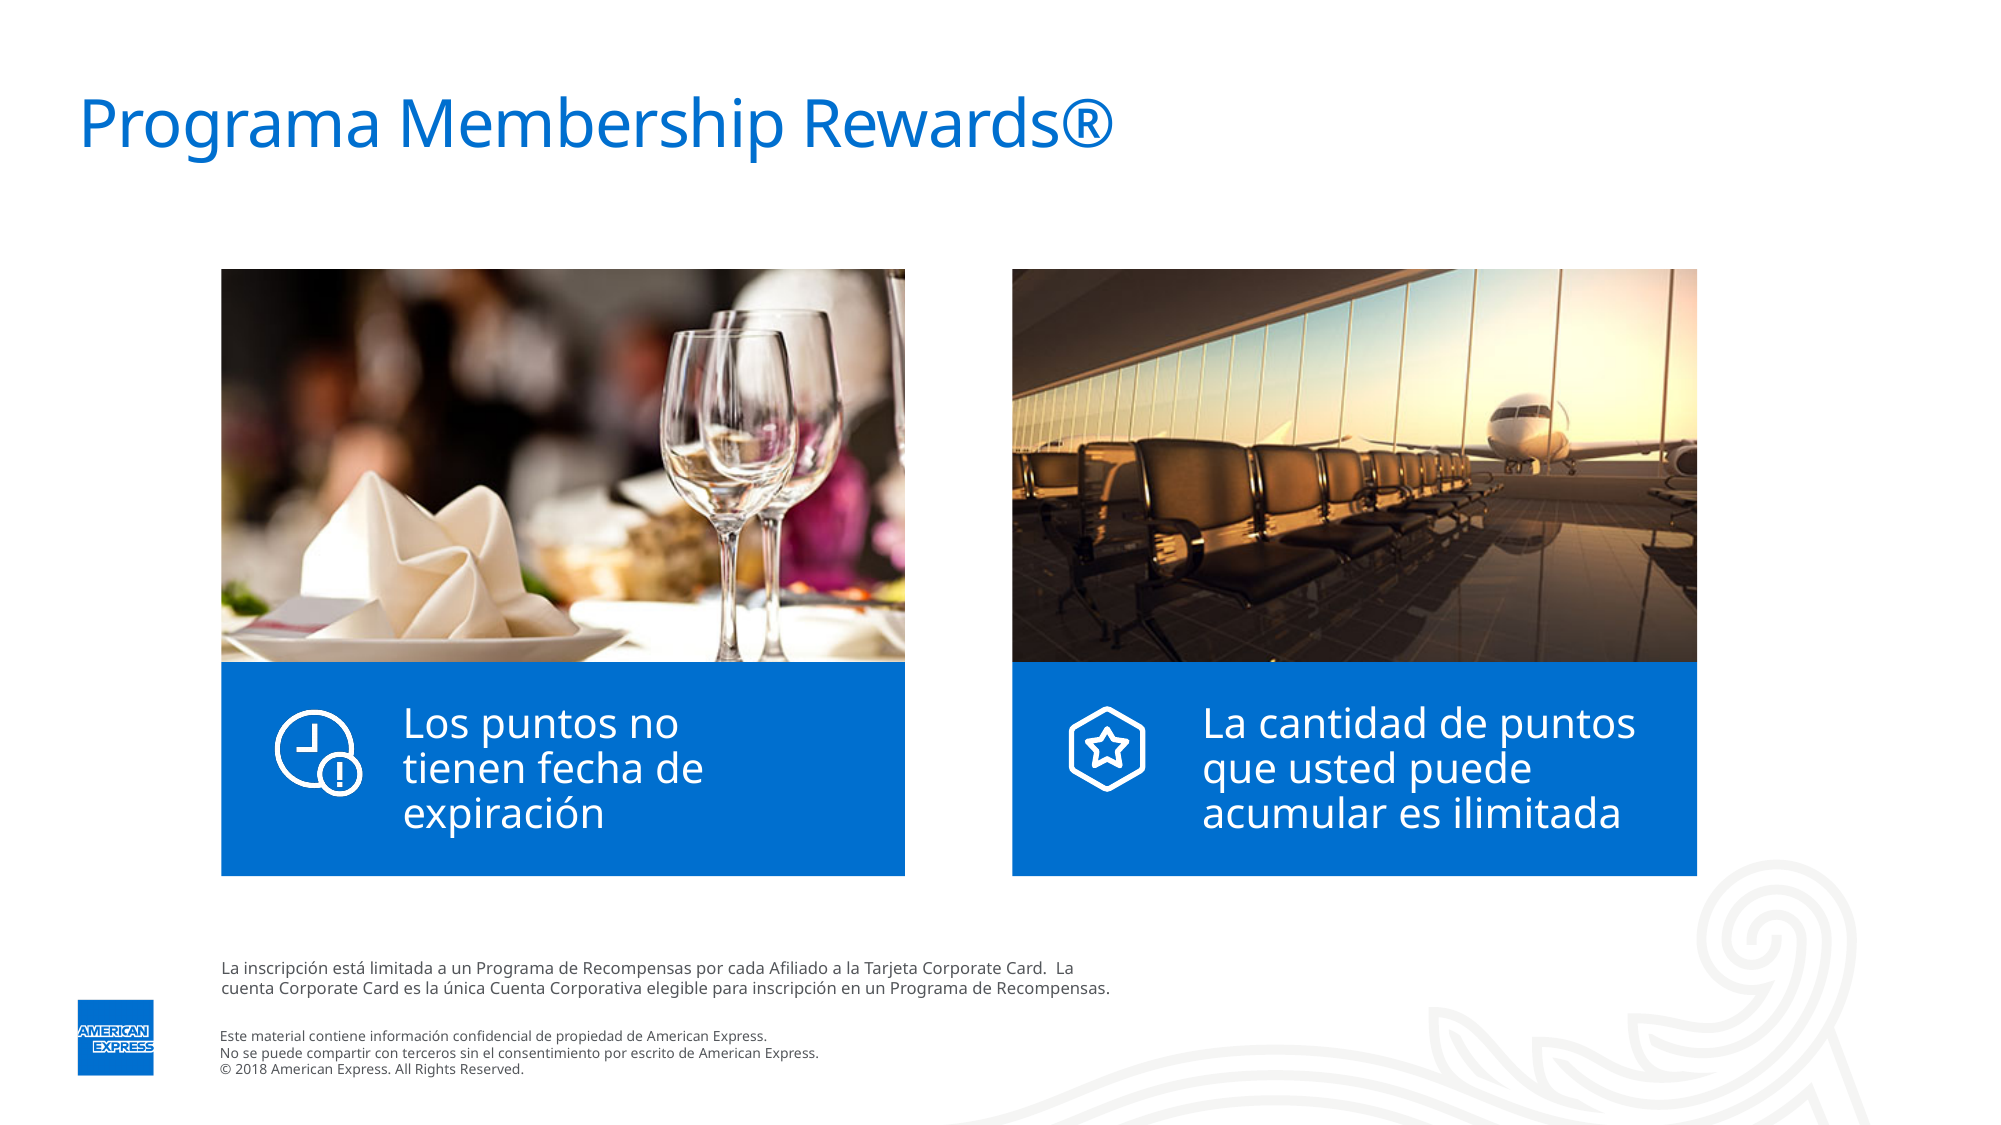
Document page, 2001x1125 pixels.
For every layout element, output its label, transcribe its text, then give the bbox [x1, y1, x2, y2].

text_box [1012, 269, 1698, 877]
picture [65, 987, 166, 1088]
text_box La inscripción está limitada a un Programa de Recompensas por cada Afiliado a la Tarjeta Corporate Card. La cuenta Corporate Card es la única Cuenta Corporativa elegible para inscripción en un Programa de Recompensas. [221, 957, 1133, 998]
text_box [221, 269, 905, 877]
title Programa Membership Rewards® [78, 90, 1879, 171]
